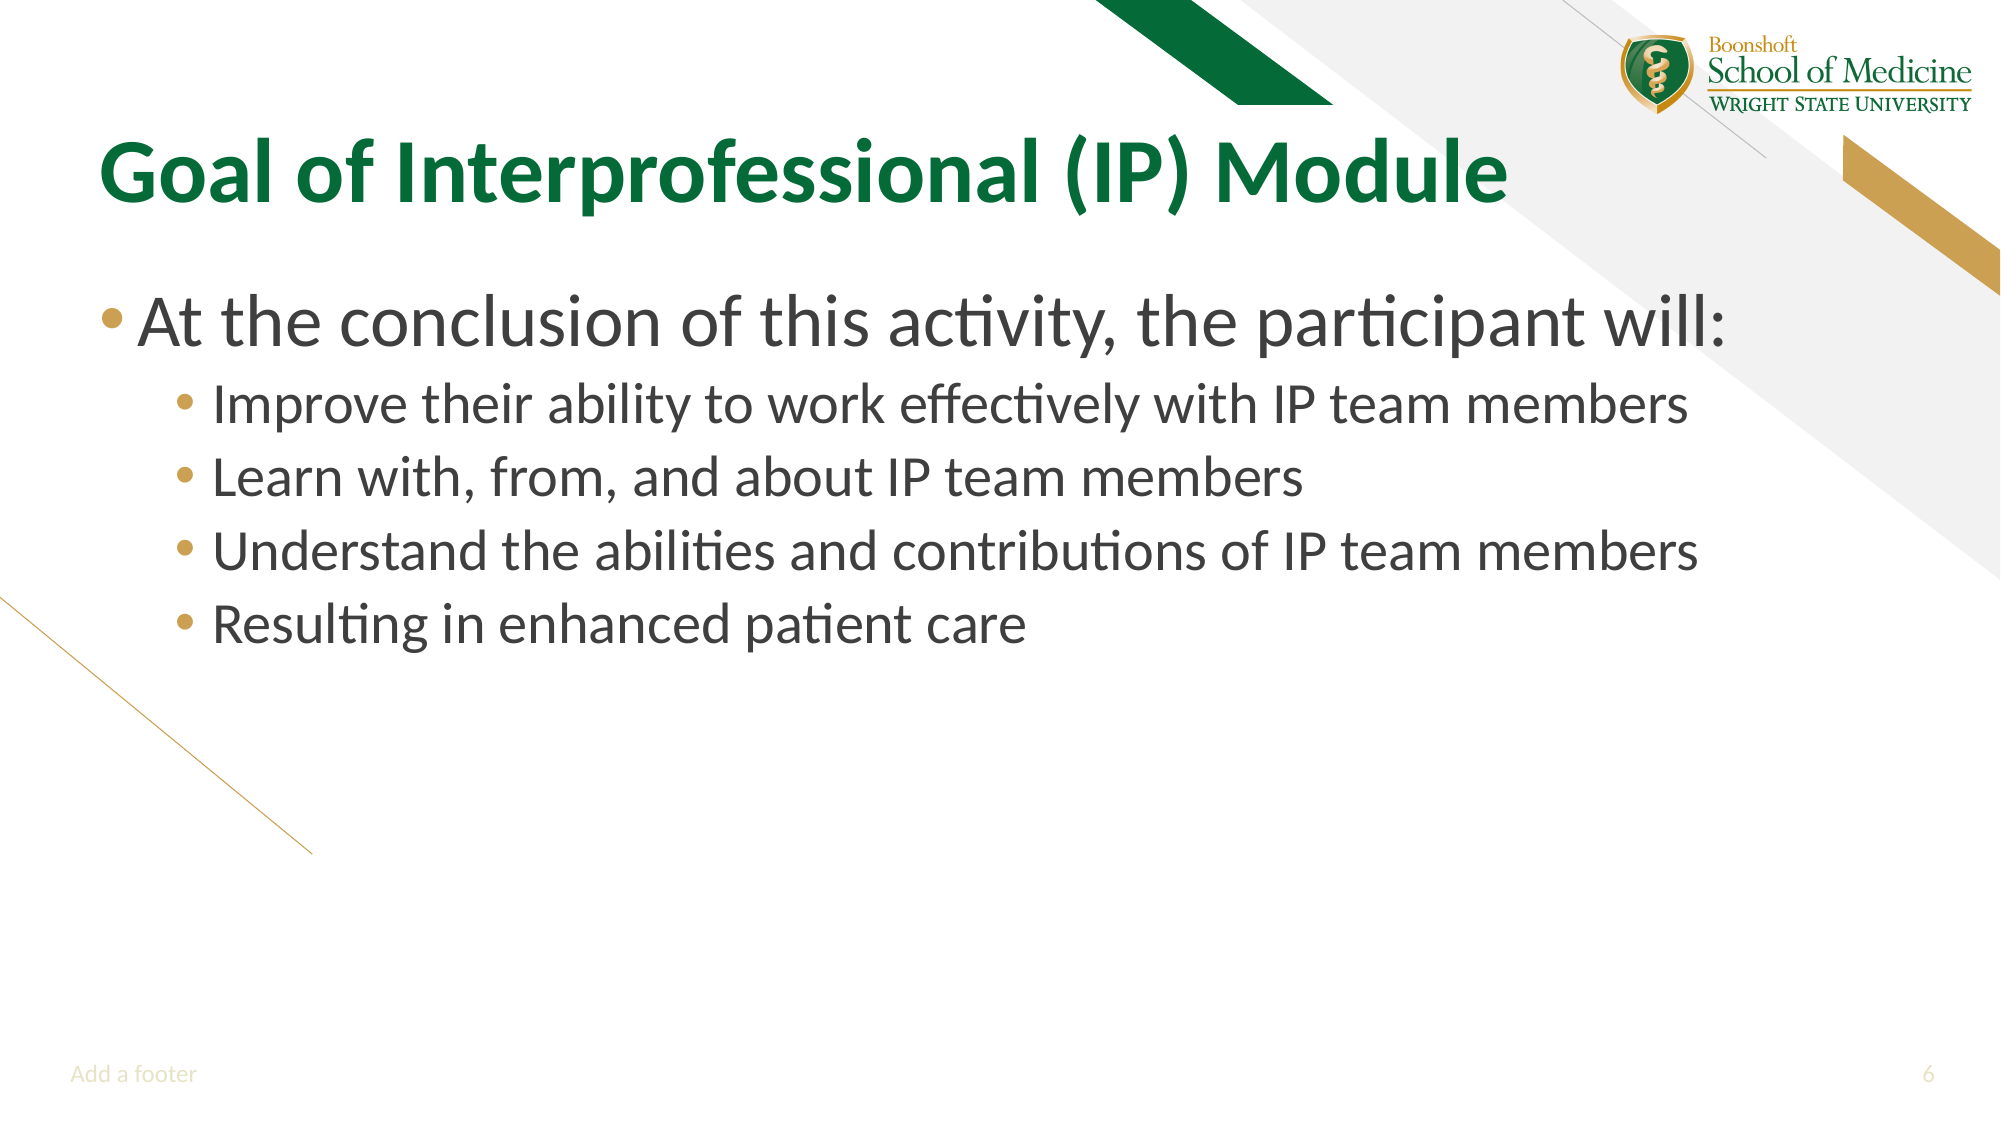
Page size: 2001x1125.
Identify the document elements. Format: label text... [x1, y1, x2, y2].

footer Add a footer [55, 1042, 731, 1103]
title Goal of Interprofessional (IP) Module [85, 34, 1635, 223]
picture [1616, 0, 1976, 176]
slide_number 6 [1828, 1042, 1950, 1103]
list At the conclusion of this activity, the participant will: Improve their ability to work effectively with IP team members Learn with, from, and about IP team members Understand the abilities and contributions of IP team members Resulting in enhanced patient care [85, 274, 1918, 1014]
